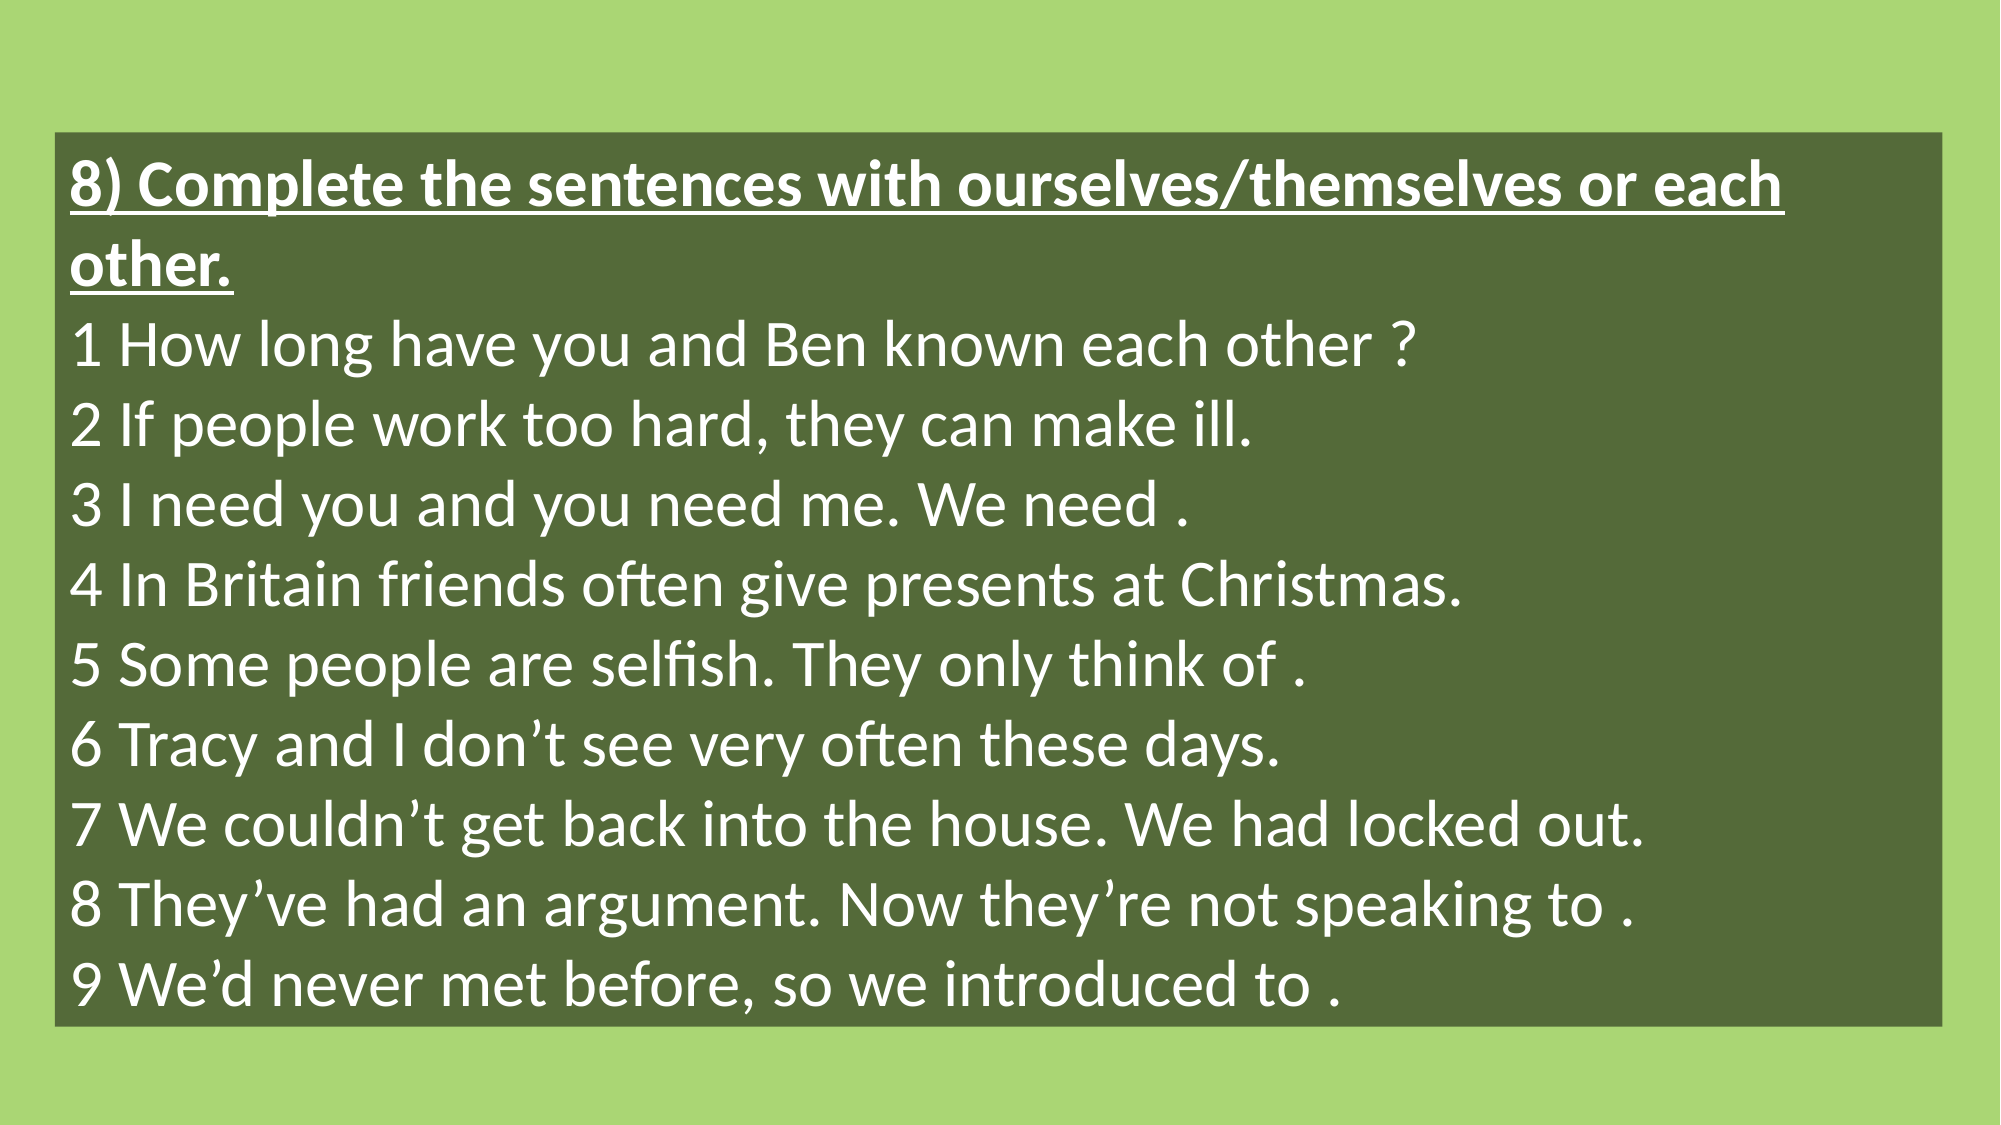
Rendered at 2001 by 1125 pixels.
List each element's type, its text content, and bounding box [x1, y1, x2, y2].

text_box 8) Complete the sentences with ourselves/themselves or each other. 1 How long have you and Ben known each other ? 2 If people work too hard, they can make ill. 3 I need you and you need me. We need . 4 In Britain friends often give presents at Christmas. 5 Some people are selfish. They only think of . 6 Tracy and I don’t see very often these days. 7 We couldn’t get back into the house. We had locked out. 8 They’ve had an argument. Now they’re not speaking to . 9 We’d never met before, so we introduced to . [54, 132, 1943, 1027]
